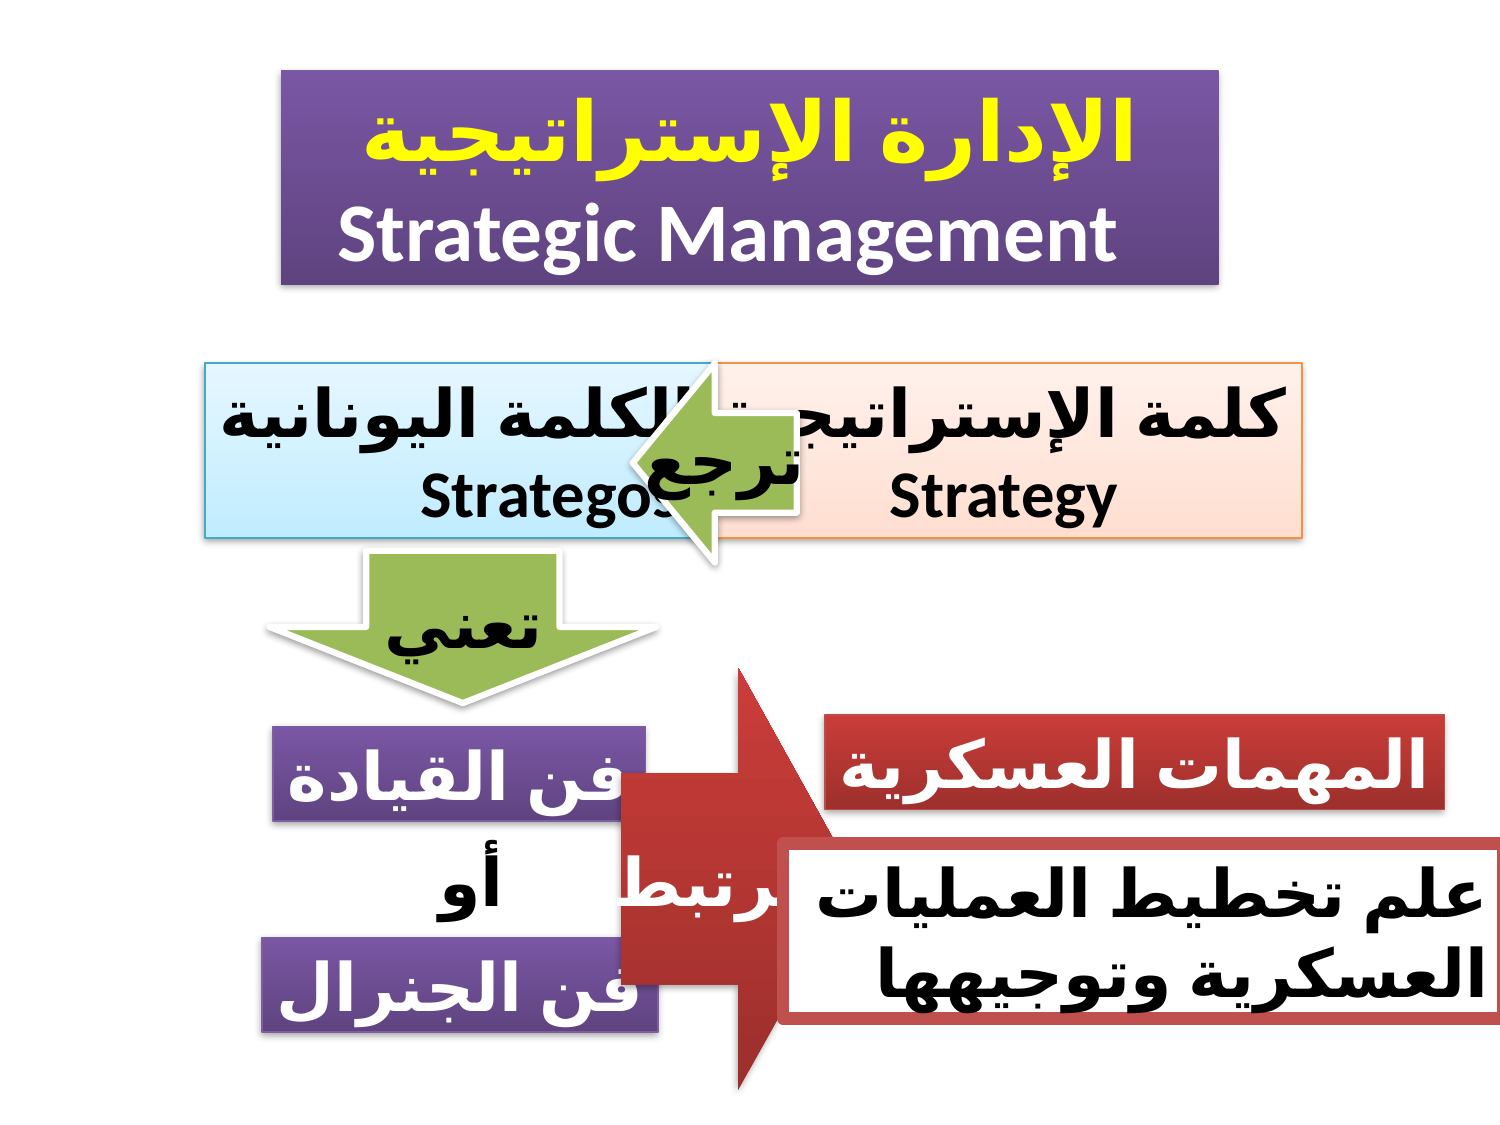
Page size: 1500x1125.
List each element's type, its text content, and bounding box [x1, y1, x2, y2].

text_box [902, 714, 1385, 1021]
text_box ترتبط [661, 831, 818, 927]
text_box [661, 667, 833, 837]
text_box كلمة الإستراتيجية Strategy [797, 362, 1303, 539]
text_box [280, 363, 798, 563]
text_box [661, 927, 777, 1090]
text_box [269, 550, 657, 1034]
text_box الإدارة الإستراتيجية Strategic Management [281, 70, 1219, 285]
